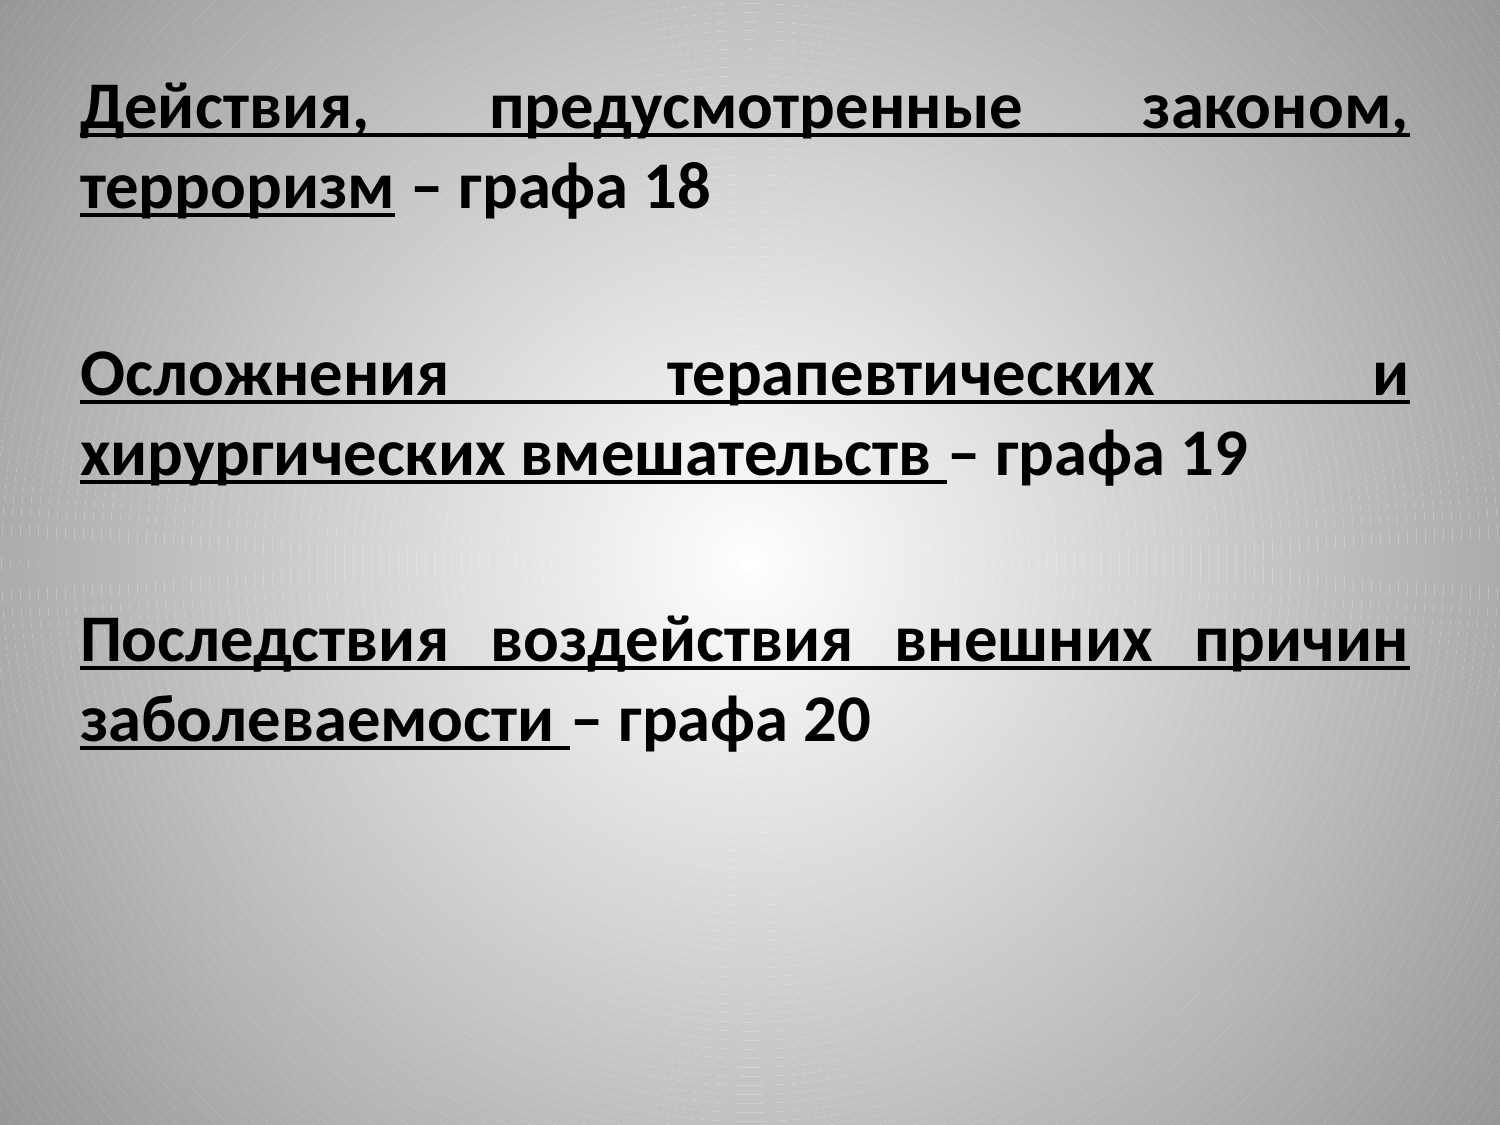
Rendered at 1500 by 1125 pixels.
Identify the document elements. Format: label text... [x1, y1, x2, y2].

list Действия, предусмотренные законом, терроризм – графа 18 Осложнения терапевтических и хирургических вмешательств – графа 19 Последствия воздействия внешних причин заболеваемости – графа 20 [64, 54, 1425, 1005]
